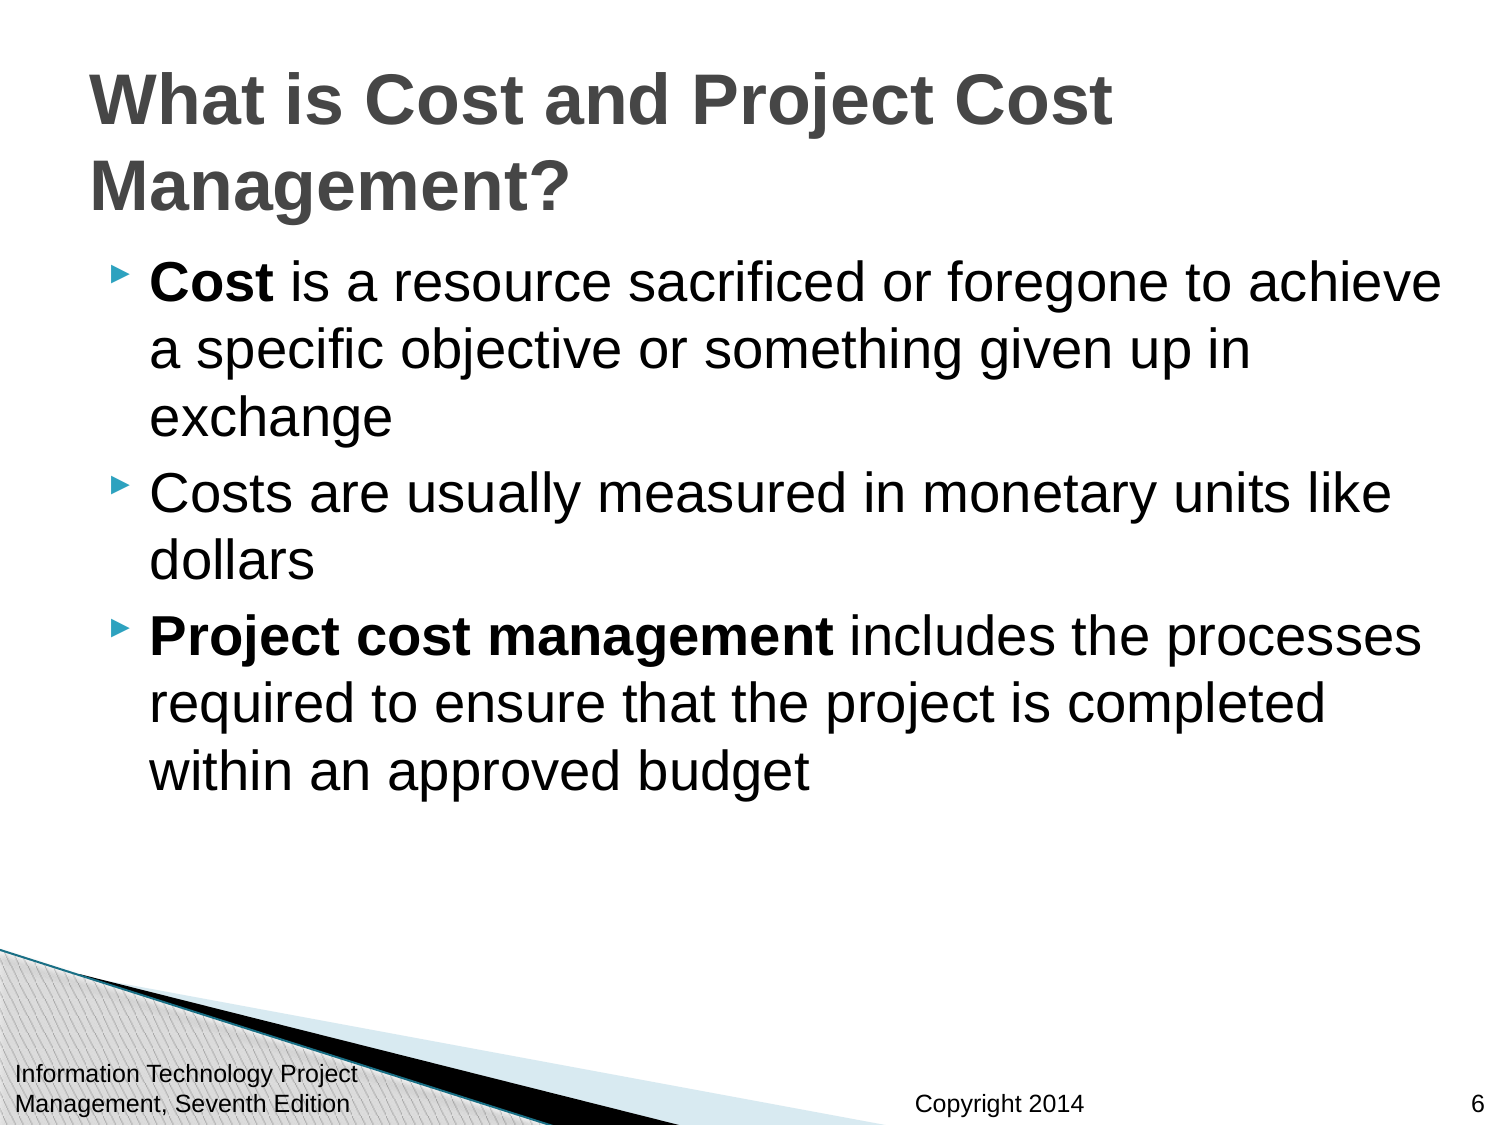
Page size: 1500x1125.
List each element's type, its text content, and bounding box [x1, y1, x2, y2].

list Cost is a resource sacrificed or foregone to achieve a specific objective or something given up in exchange Costs are usually measured in monetary units like dollars Project cost management includes the processes required to ensure that the project is completed within an approved budget [74, 237, 1463, 1024]
footer Information Technology Project Management, Seventh Edition [0, 1065, 425, 1125]
slide_number 6 [1408, 1065, 1500, 1125]
title What is Cost and Project Cost Management? [75, 45, 1425, 233]
